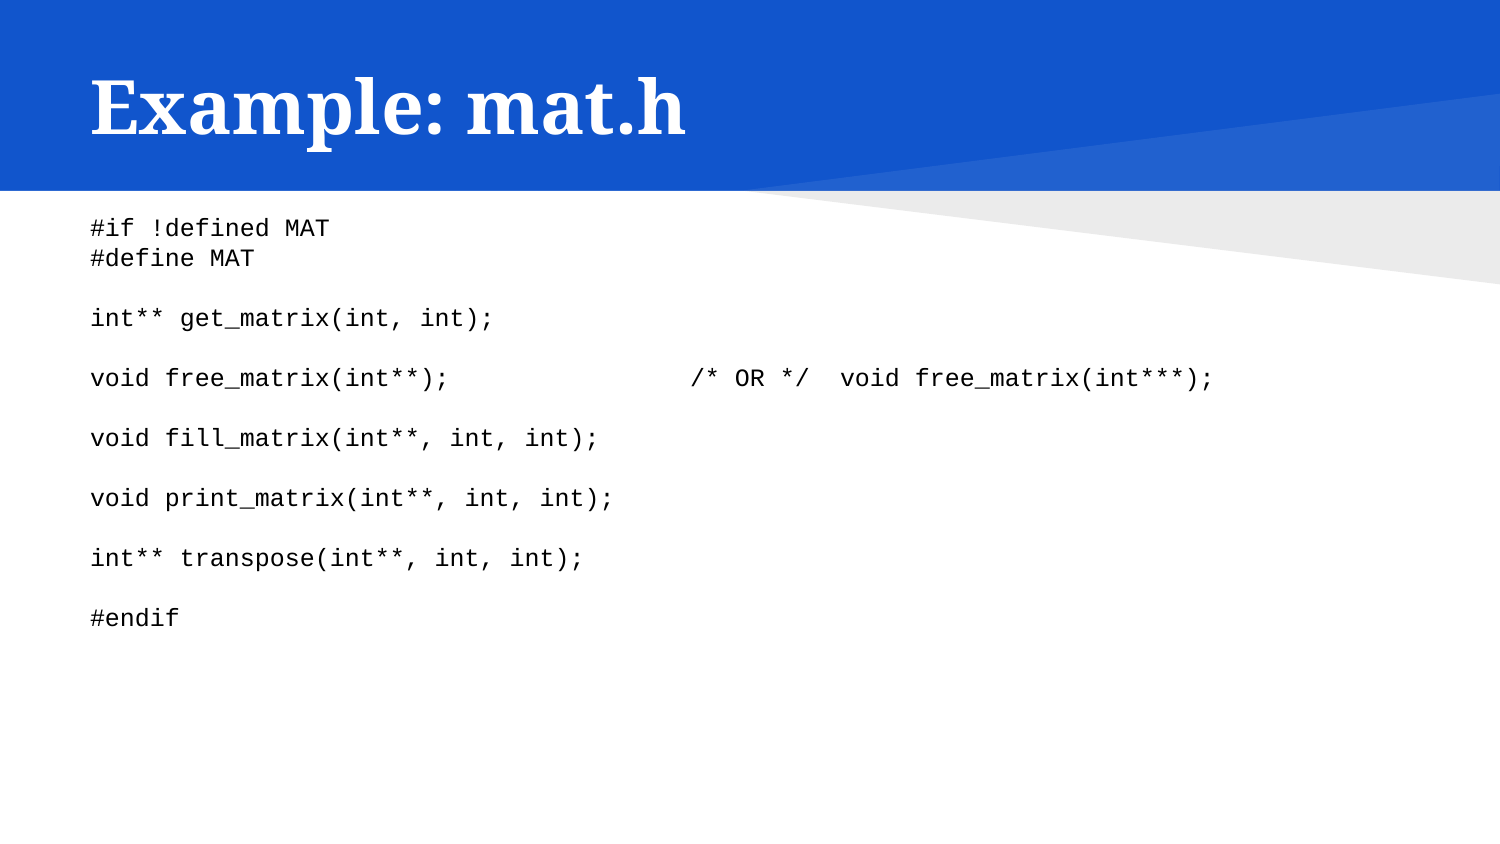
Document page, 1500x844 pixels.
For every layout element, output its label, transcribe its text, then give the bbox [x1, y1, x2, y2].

list #if !defined MAT #define MAT int** get_matrix(int, int); void free_matrix(int**); /* OR */ void free_matrix(int***); void fill_matrix(int**, int, int); void print_matrix(int**, int, int); int** transpose(int**, int, int); #endif [75, 196, 1425, 808]
title Example: mat.h [75, 33, 1425, 175]
